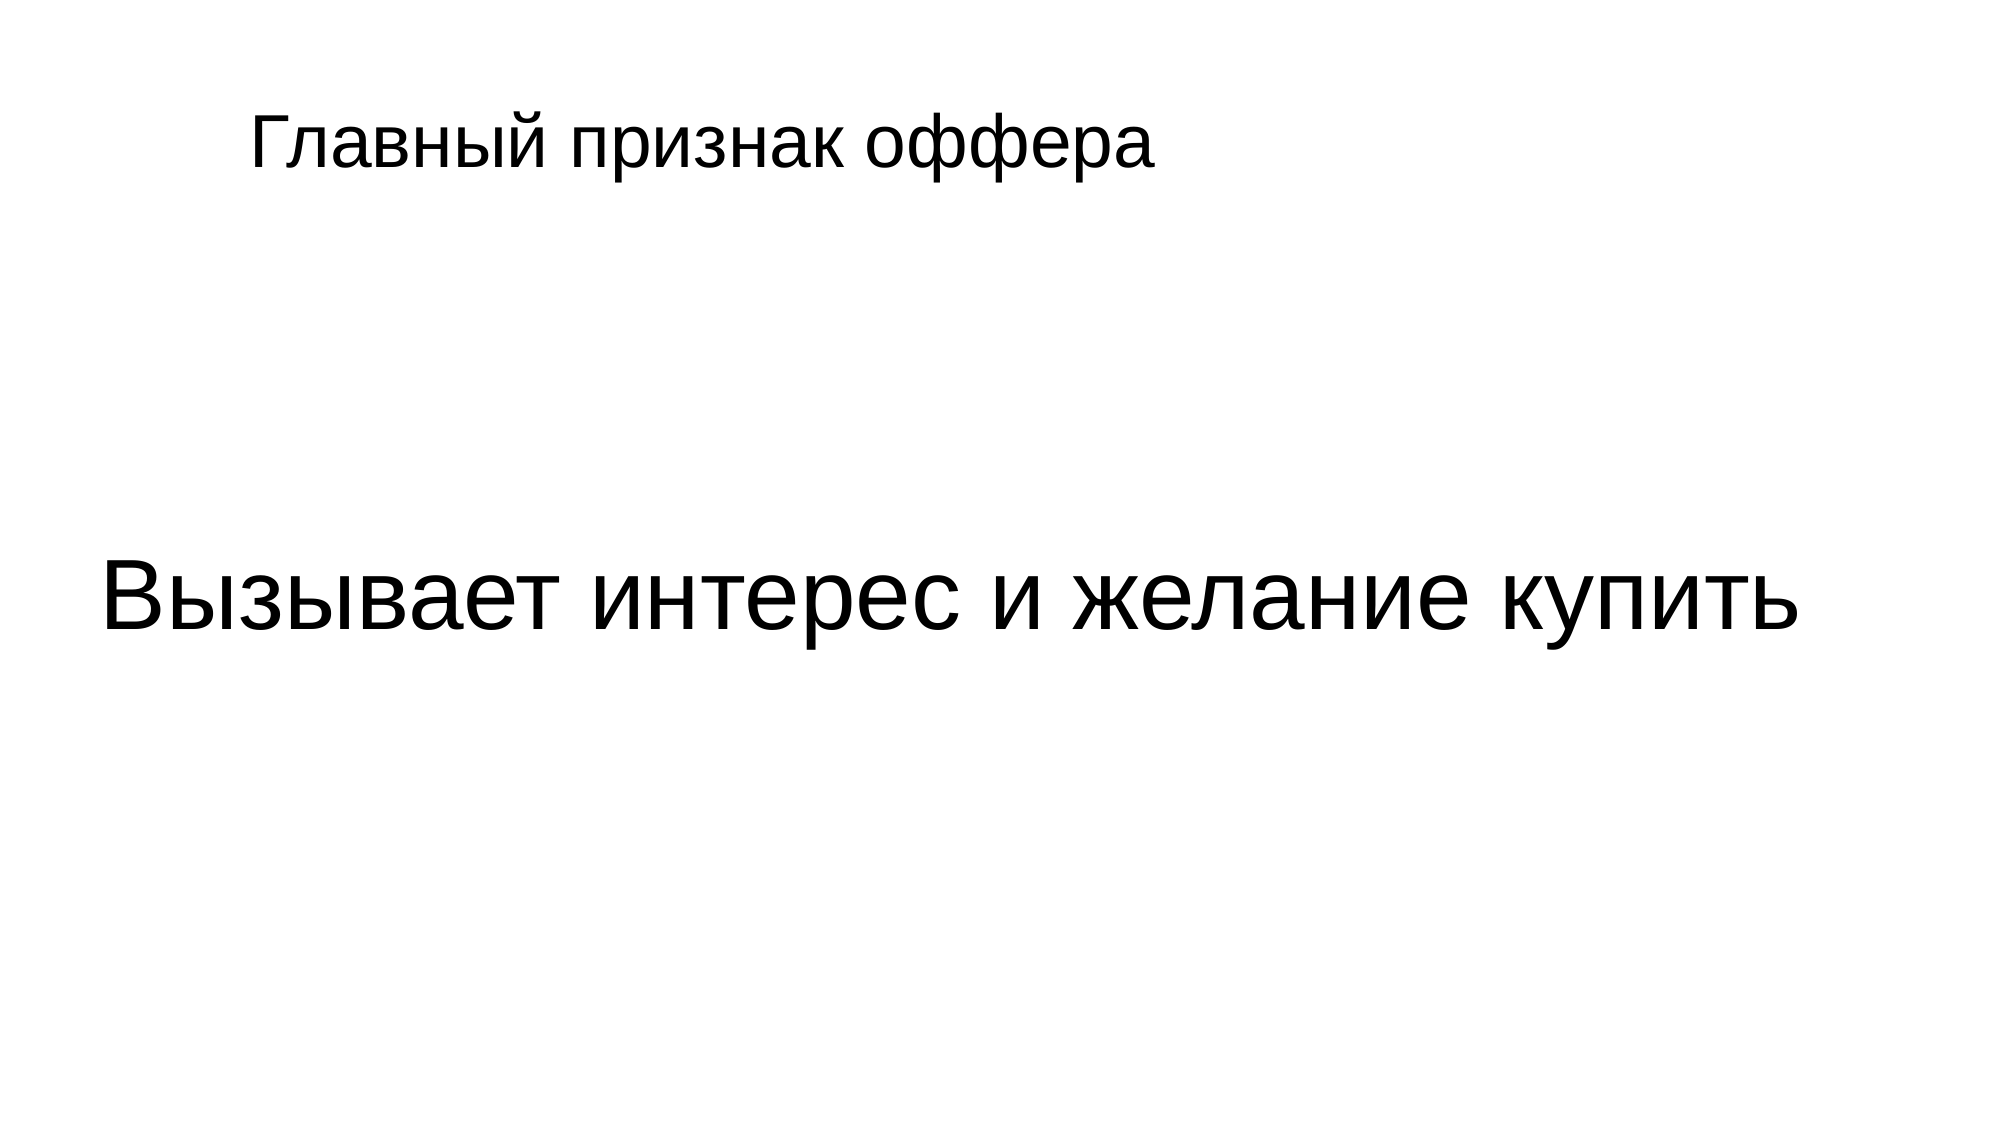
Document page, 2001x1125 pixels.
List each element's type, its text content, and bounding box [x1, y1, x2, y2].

title Главный признак оффера [249, 46, 1750, 229]
subtitle Вызывает интерес и желание купить [99, 263, 1900, 916]
